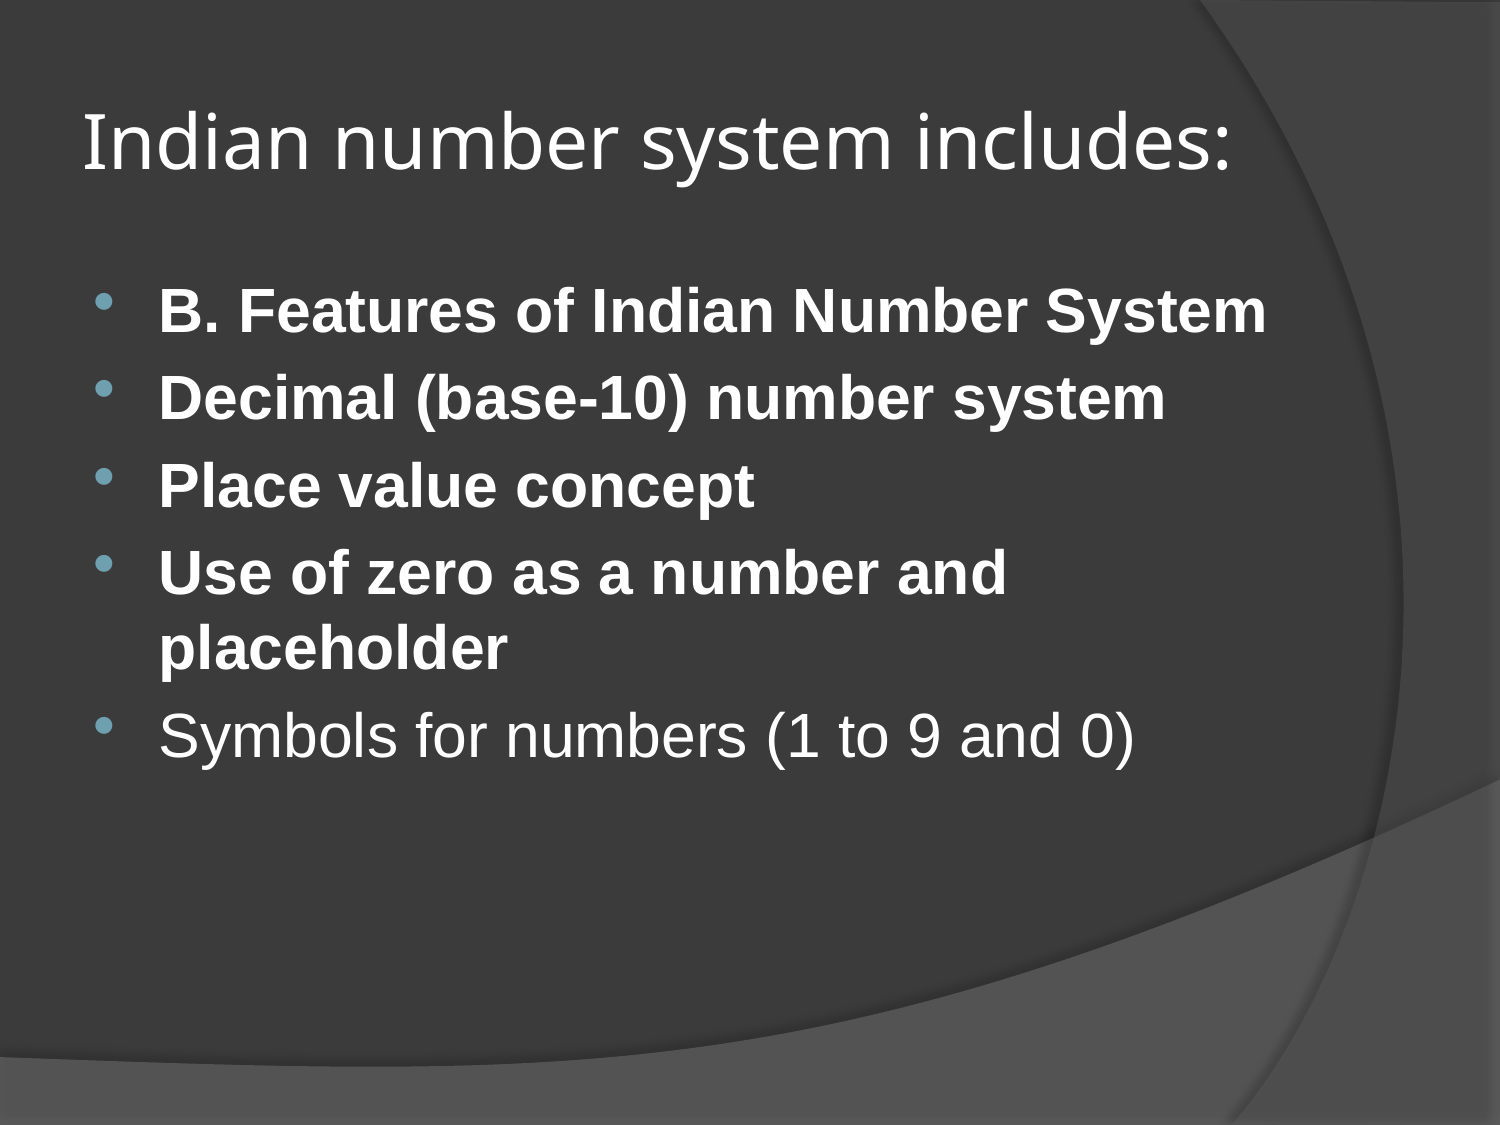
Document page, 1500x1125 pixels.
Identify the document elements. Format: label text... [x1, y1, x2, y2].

list B. Features of Indian Number System Decimal (base-10) number system Place value concept Use of zero as a number and placeholder Symbols for numbers (1 to 9 and 0) [75, 262, 1300, 1005]
title Indian number system includes: [75, 45, 1300, 233]
